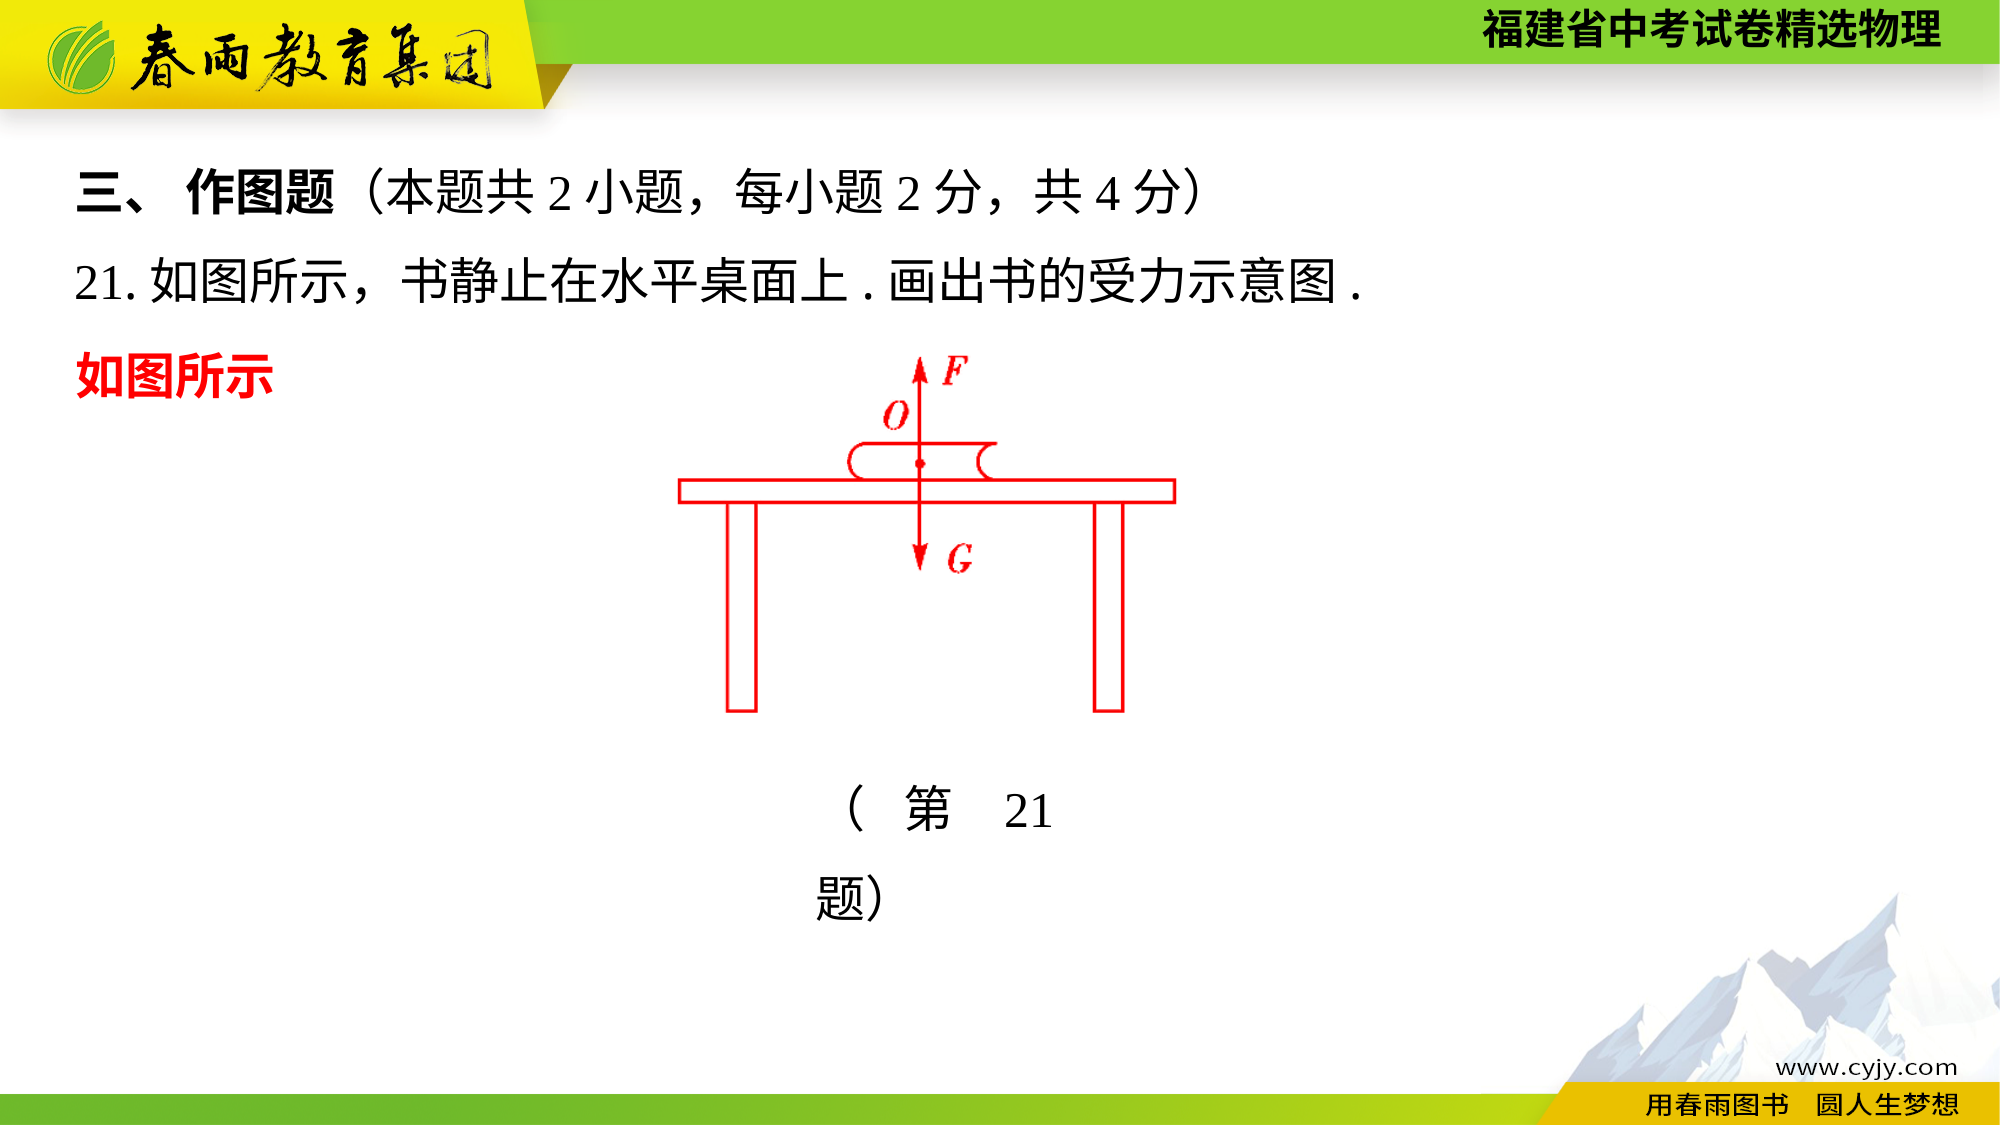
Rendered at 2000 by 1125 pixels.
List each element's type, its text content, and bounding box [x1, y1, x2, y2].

text_box 如图所示 [60, 307, 291, 413]
text_box （第21题） [801, 739, 1081, 845]
picture [0, 0, 2000, 1125]
list 三、 作图题（本题共2小题，每小题2分，共4分） 21.如图所示，书静止在水平桌面上.画出书的受力示意图. [59, 122, 1944, 308]
